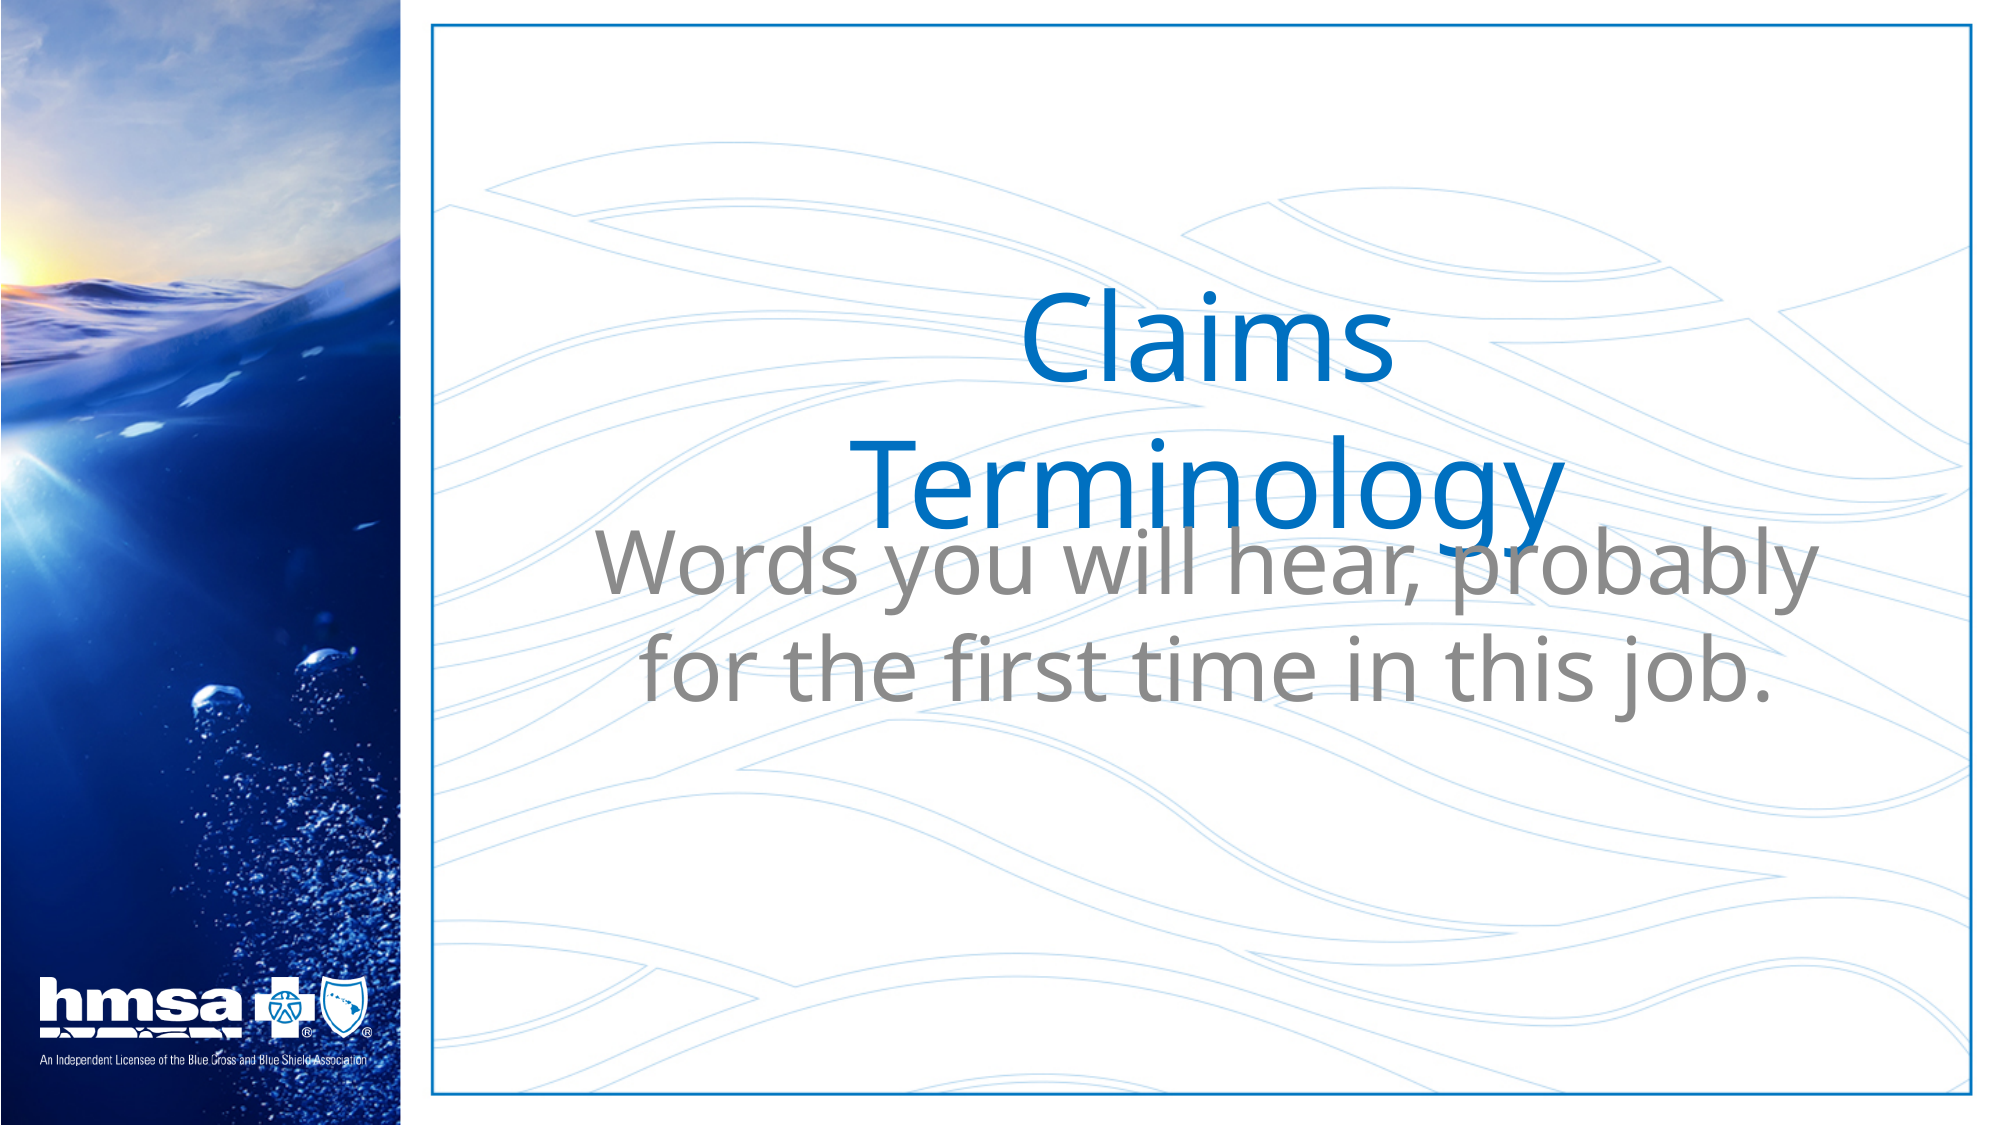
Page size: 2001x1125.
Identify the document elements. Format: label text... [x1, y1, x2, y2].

subtitle Words you will hear, probably for the first time in this job. [507, 498, 1908, 786]
title Claims Terminology [682, 285, 1733, 498]
picture [1, 0, 1999, 1125]
